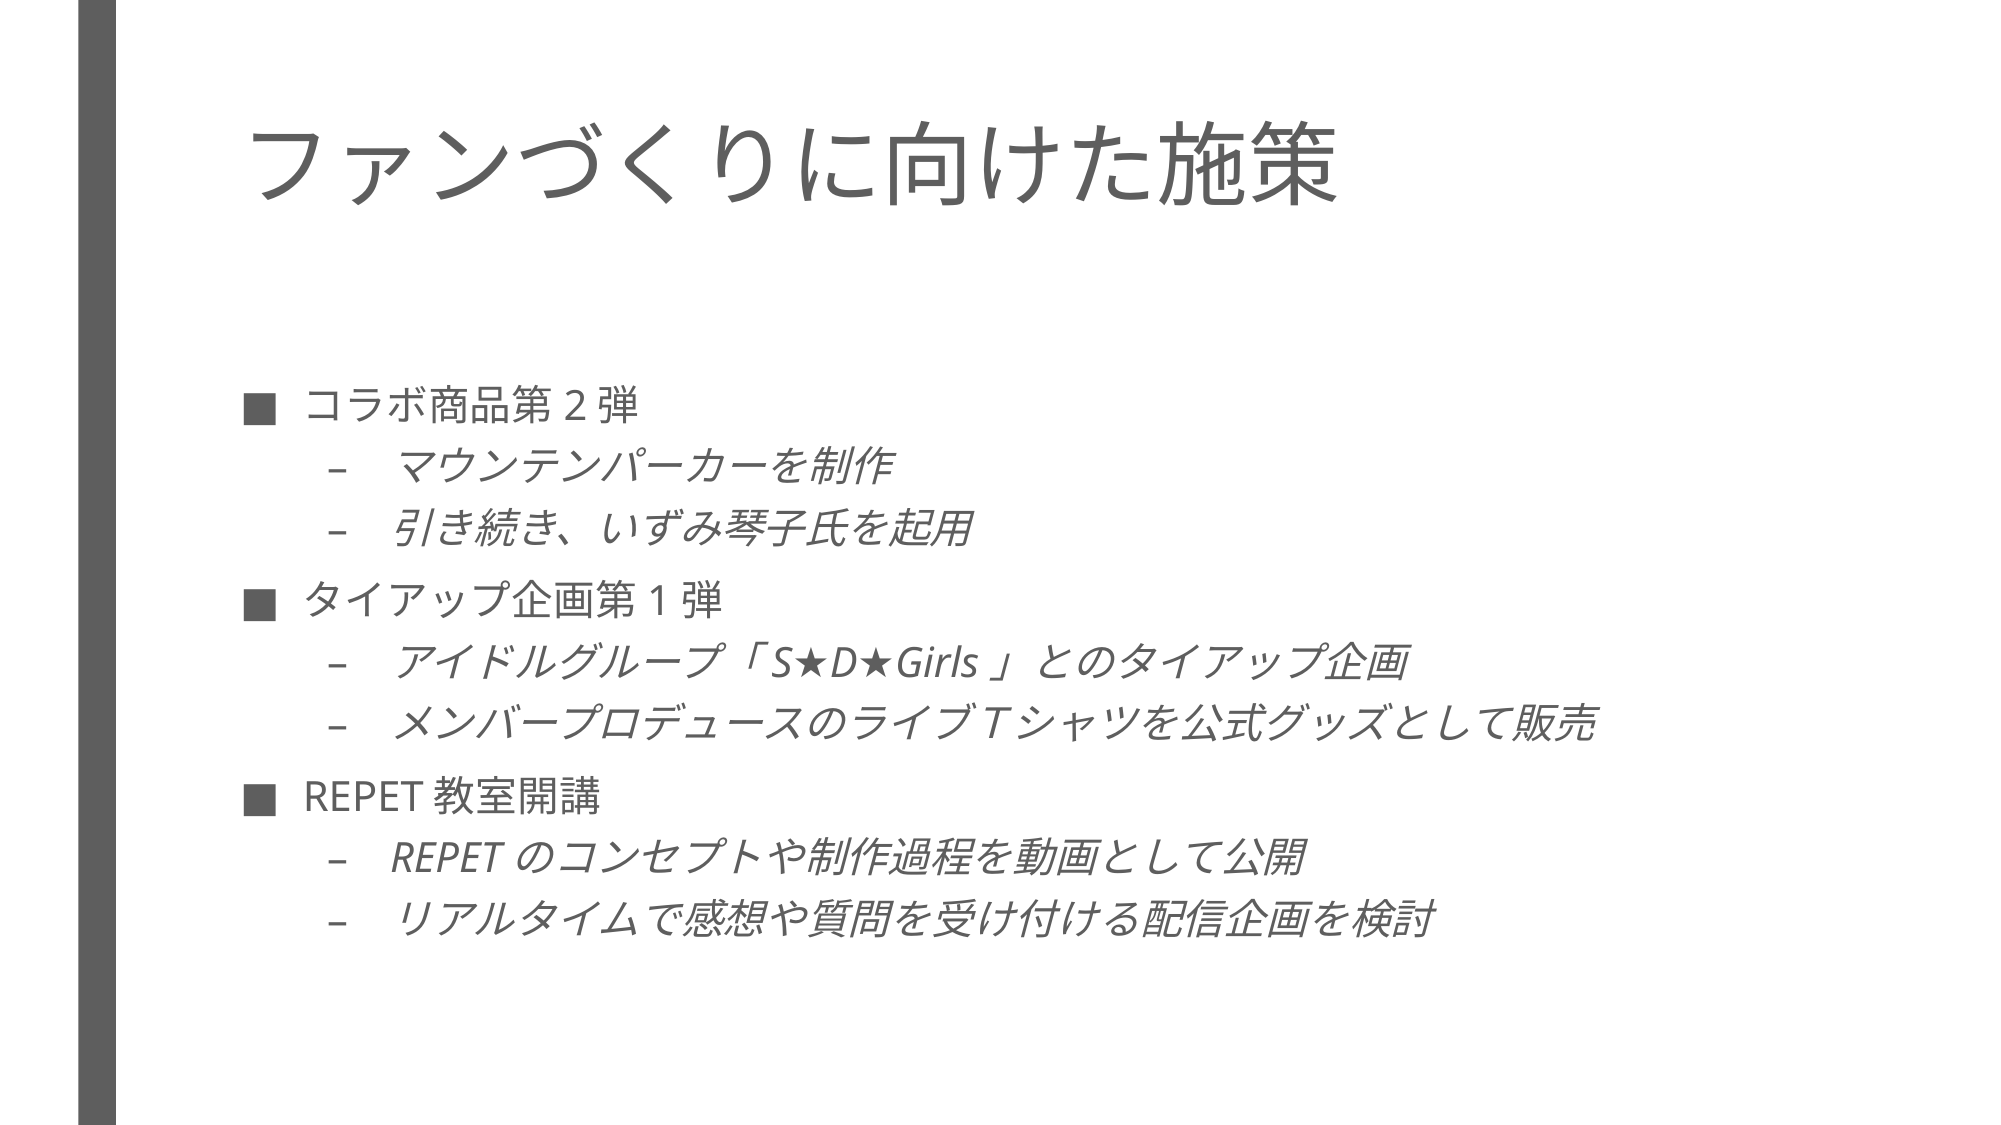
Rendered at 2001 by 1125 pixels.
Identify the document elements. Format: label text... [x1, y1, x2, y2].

title ファンづくりに向けた施策 [225, 112, 1800, 357]
list コラボ商品第2弾 マウンテンパーカーを制作 引き続き、いずみ琴子氏を起用 タイアップ企画第1弾 アイドルグループ「S★D★Girls」とのタイアップ企画 メンバープロデュースのライブＴシャツを公式グッズとして販売 REPET教室開講 REPETのコンセプトや制作過程を動画として公開 リアルタイムで感想や質問を受け付ける配信企画を検討 [225, 375, 1800, 1013]
